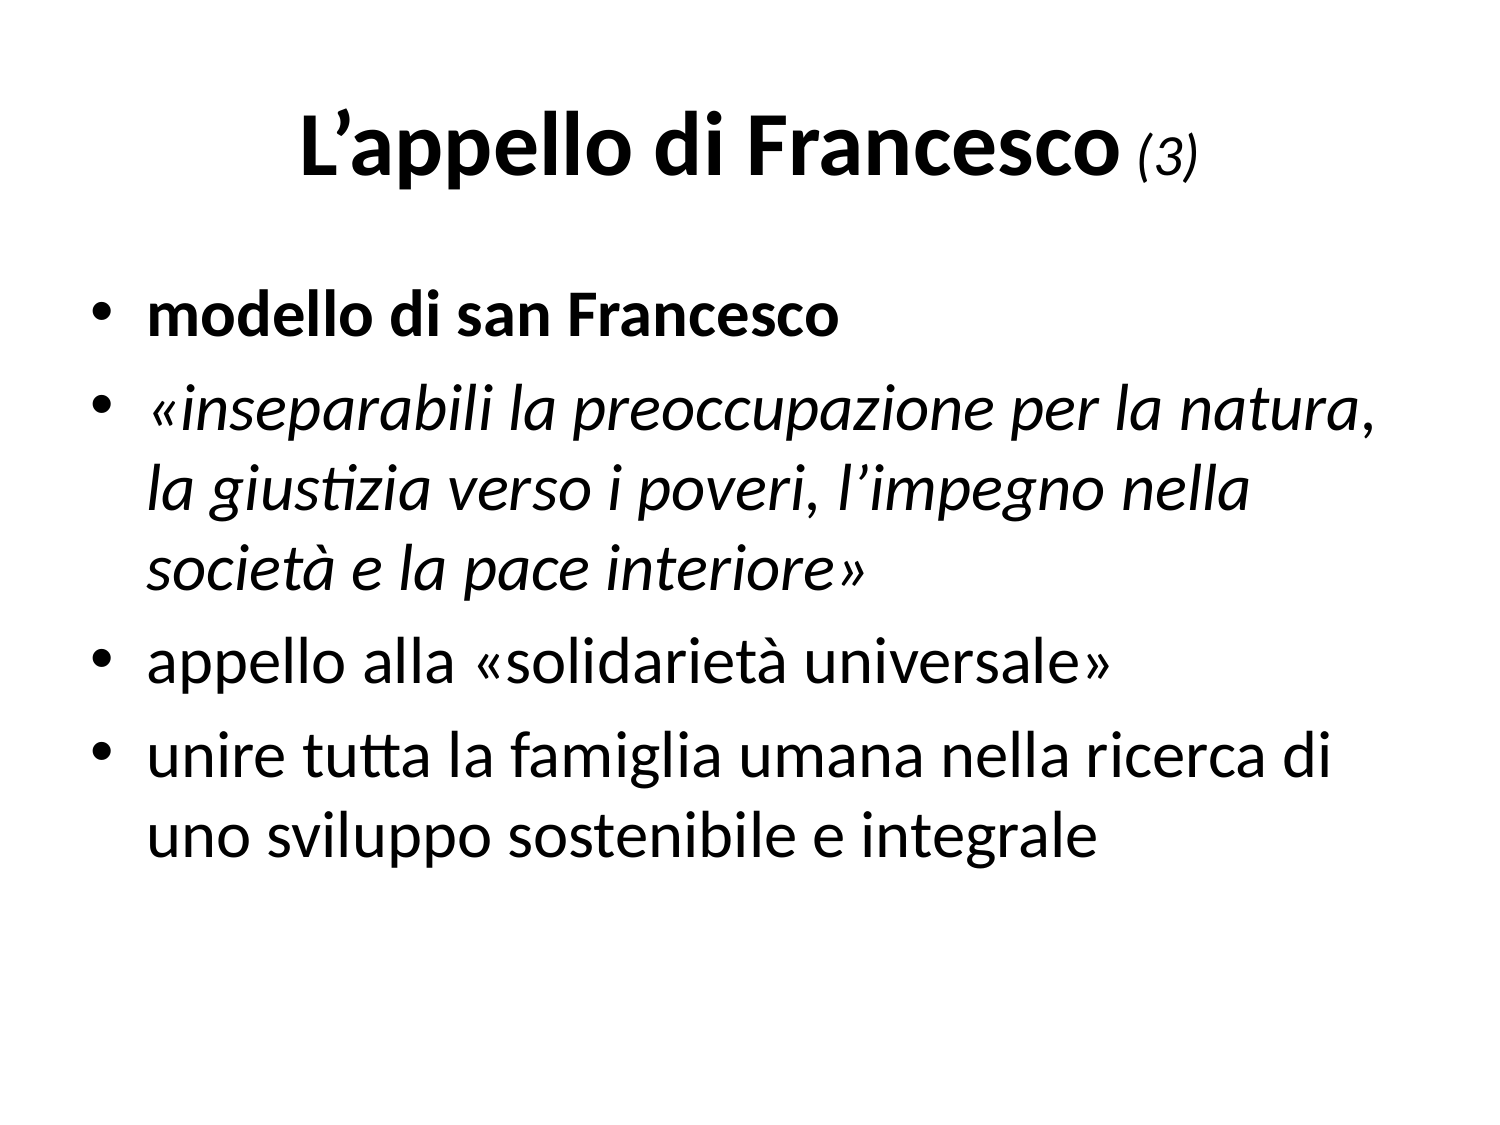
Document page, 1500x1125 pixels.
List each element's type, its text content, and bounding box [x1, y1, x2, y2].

title L’appello di Francesco (3) [75, 45, 1425, 233]
list modello di san Francesco «inseparabili la preoccupazione per la natura, la giustizia verso i poveri, l’impegno nella società e la pace interiore» appello alla «solidarietà universale» unire tutta la famiglia umana nella ricerca di uno sviluppo sostenibile e integrale [75, 262, 1425, 1005]
